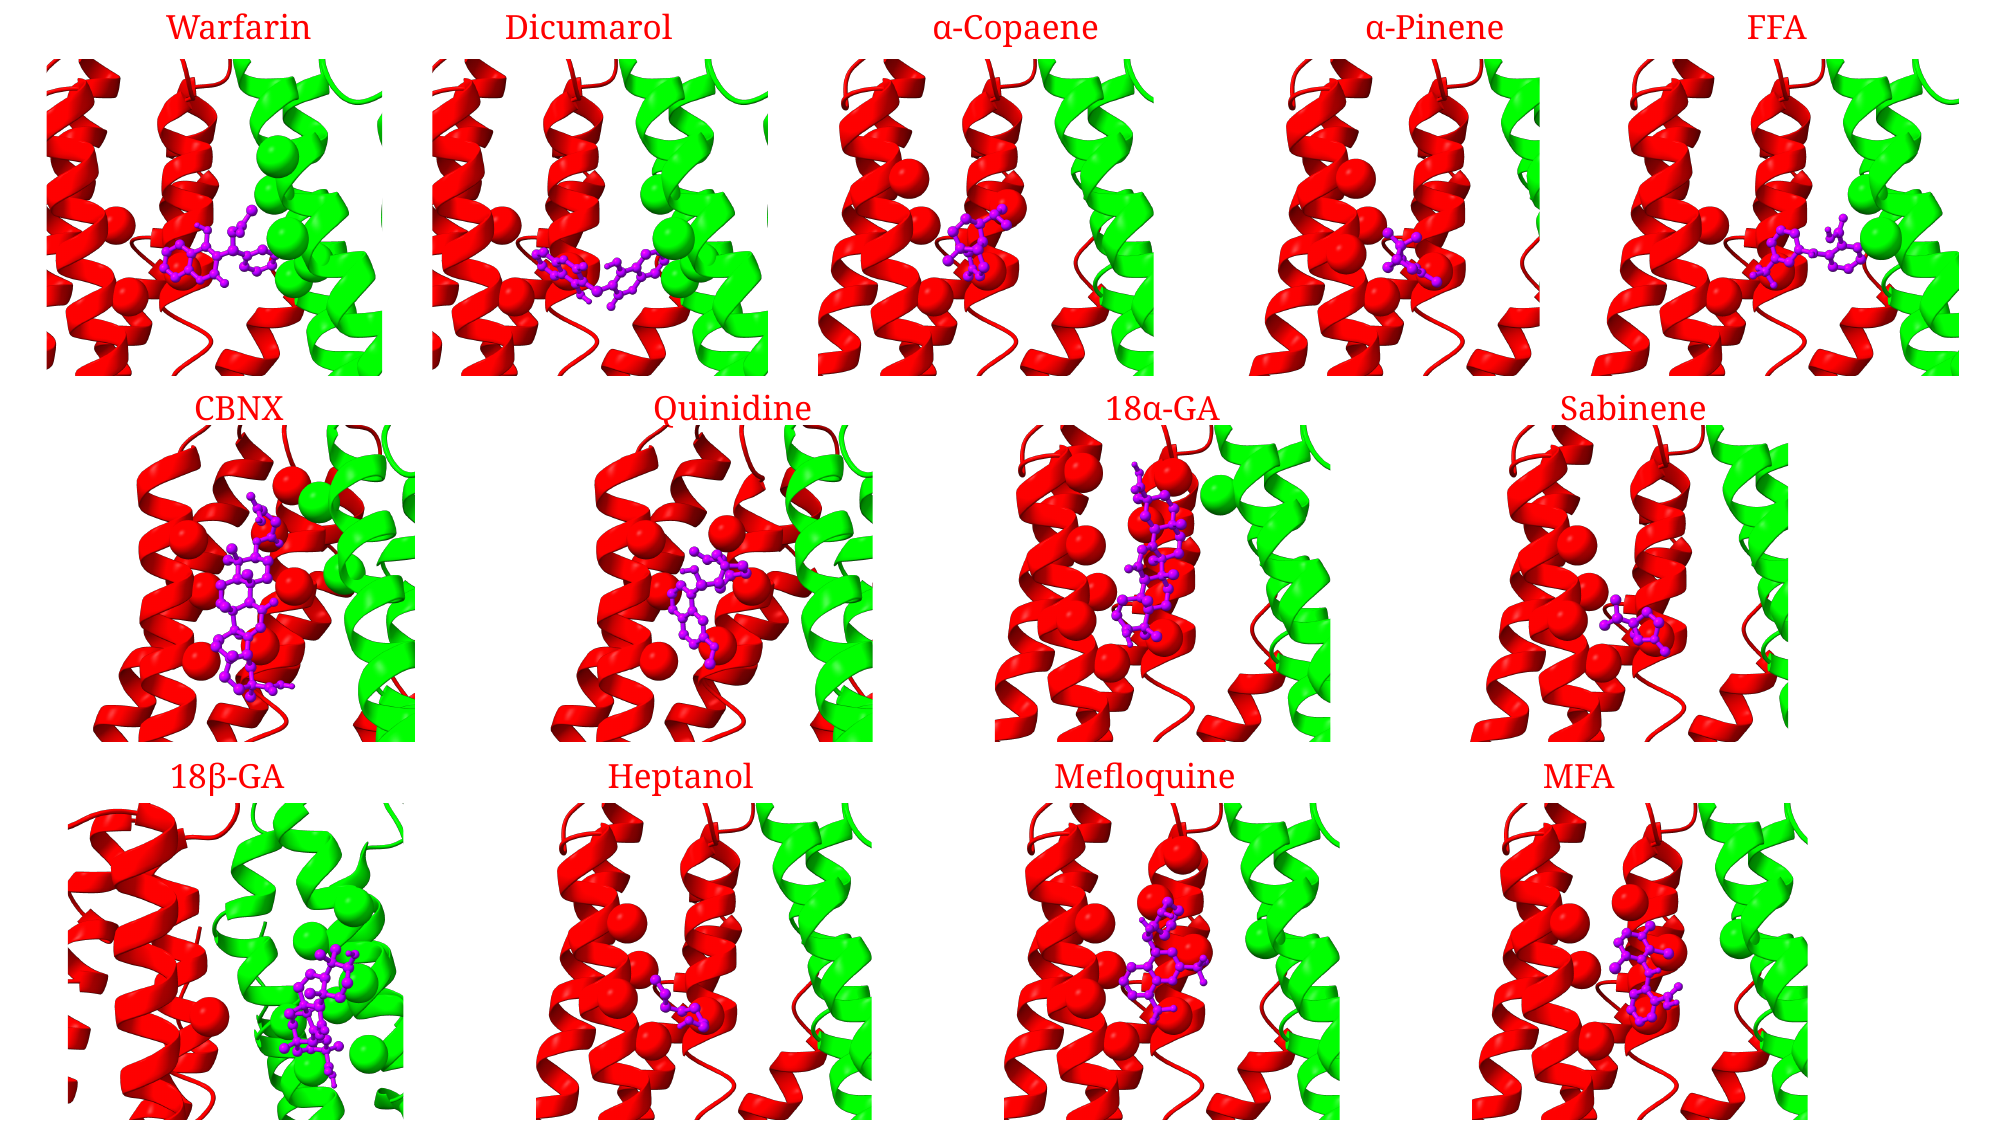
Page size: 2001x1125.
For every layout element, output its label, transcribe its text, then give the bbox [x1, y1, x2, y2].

subtitle Warfarin [130, 3, 348, 58]
text_box α-Pinene [1326, 3, 1544, 72]
picture [1452, 425, 1789, 742]
text_box Mefloquine [999, 752, 1291, 821]
picture [79, 425, 415, 742]
text_box MFA [1478, 752, 1679, 803]
text_box Dicumarol [472, 3, 706, 58]
picture [46, 58, 383, 376]
picture [432, 58, 768, 376]
picture [818, 58, 1154, 376]
text_box α-Copaene [829, 3, 1202, 72]
text_box FFA [1668, 3, 1886, 58]
picture [994, 425, 1331, 742]
picture [535, 803, 872, 1120]
text_box Quinidine [621, 383, 844, 425]
text_box 18β-GA [118, 752, 336, 803]
picture [1472, 803, 1808, 1120]
text_box 18α-GA [1062, 383, 1263, 425]
text_box CBNX [138, 383, 339, 425]
text_box Heptanol [543, 752, 819, 803]
picture [1589, 58, 1959, 376]
picture [67, 803, 404, 1120]
picture [1203, 58, 1540, 376]
picture [537, 425, 873, 742]
text_box Sabinene [1506, 383, 1760, 425]
picture [1003, 803, 1340, 1120]
